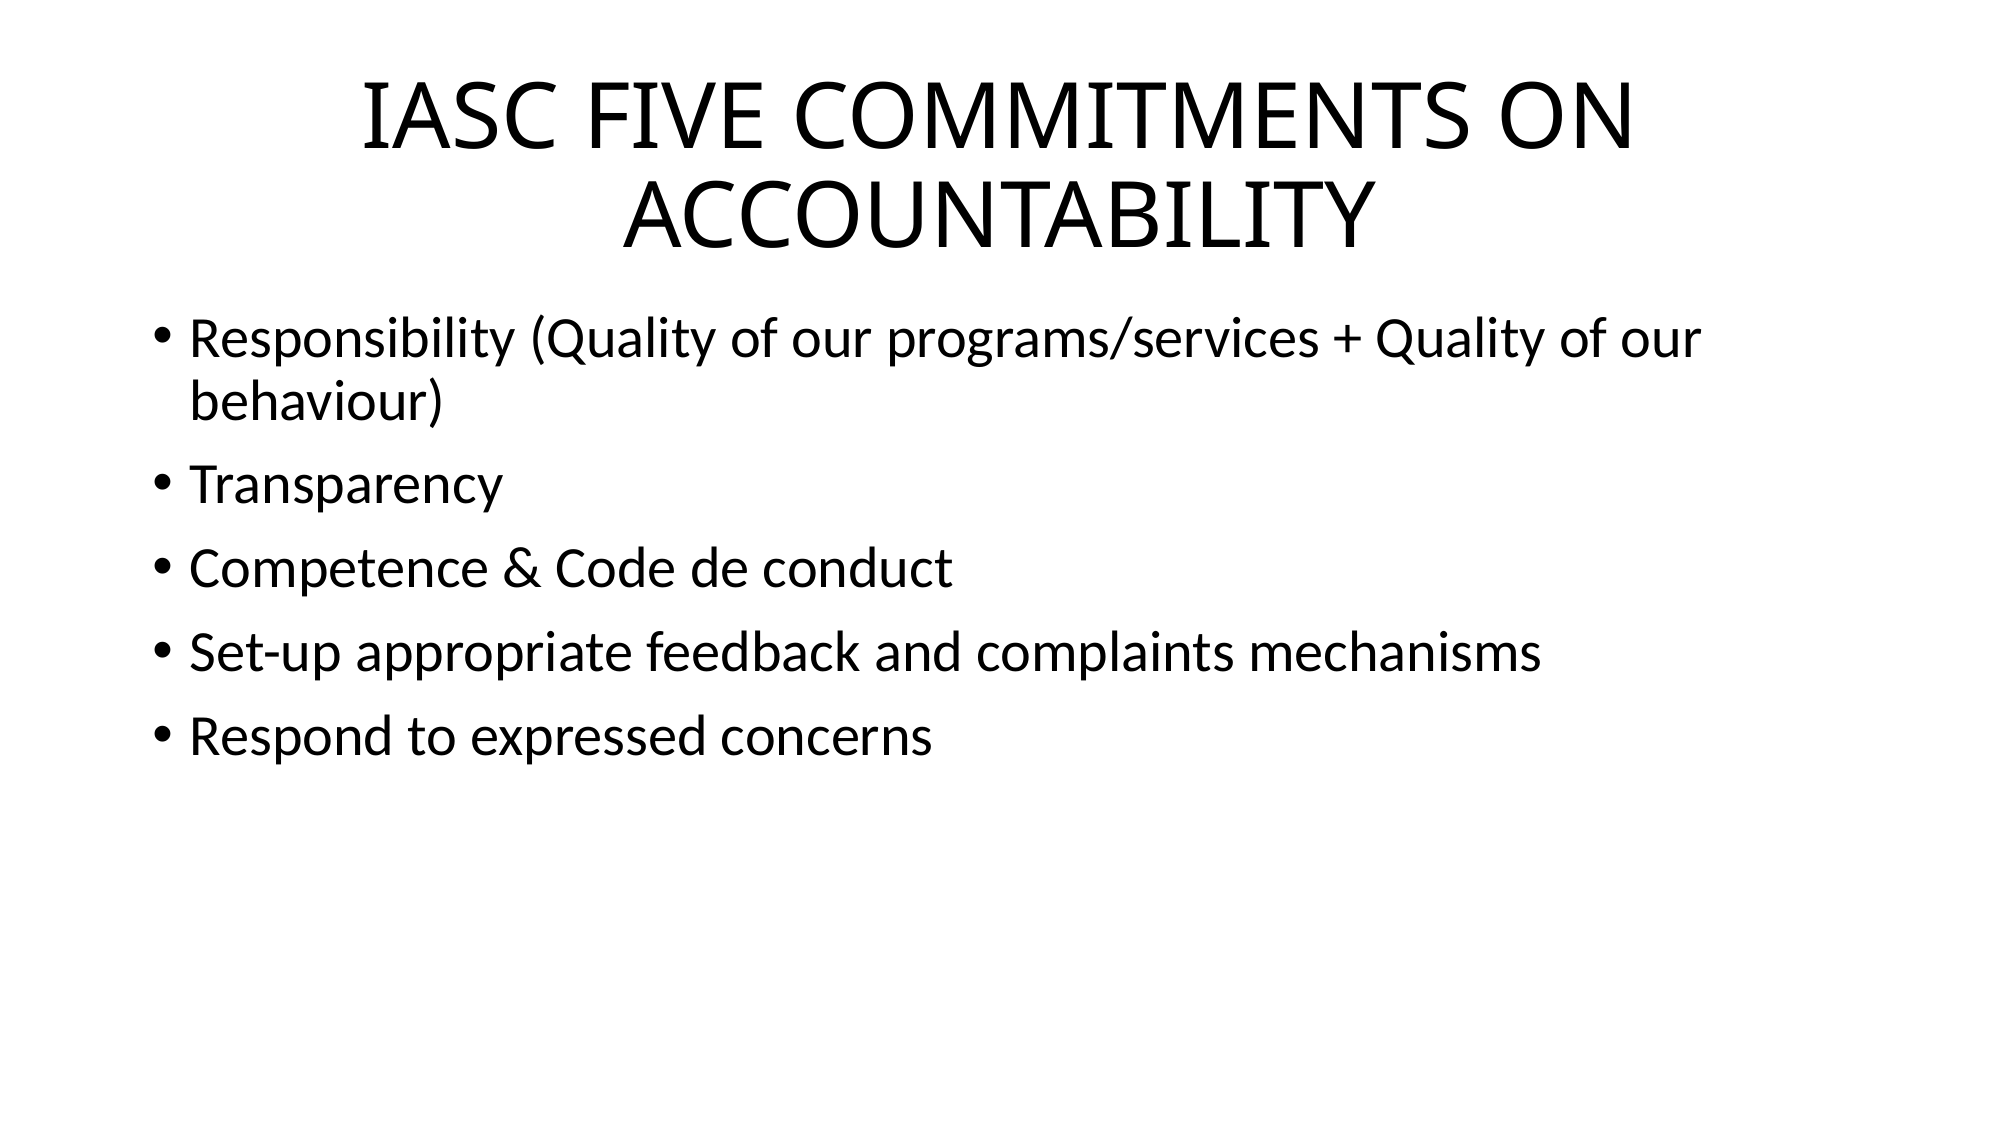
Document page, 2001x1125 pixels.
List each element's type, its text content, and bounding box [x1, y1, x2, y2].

list Responsibility (Quality of our programs/services + Quality of our behaviour) Transparency Competence & Code de conduct Set-up appropriate feedback and complaints mechanisms Respond to expressed concerns [137, 299, 1863, 1014]
title IASC FIVE COMMITMENTS ON ACCOUNTABILITY [137, 59, 1863, 278]
